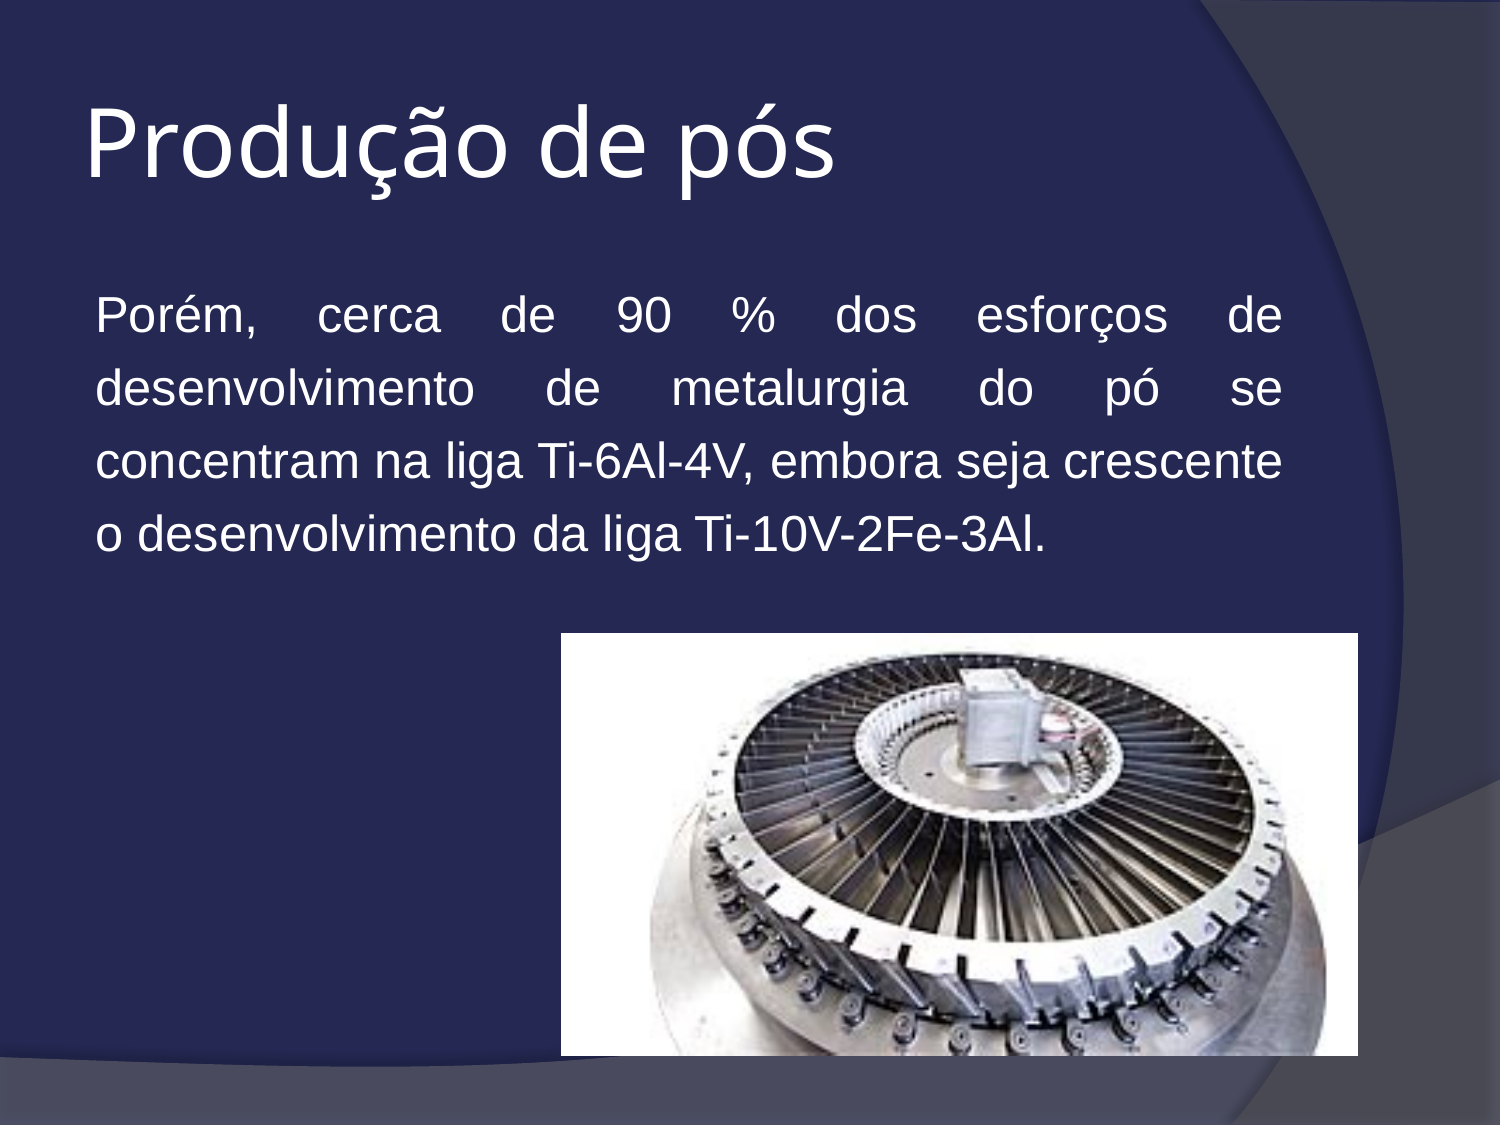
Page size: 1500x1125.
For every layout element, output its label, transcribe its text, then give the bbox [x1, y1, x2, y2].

picture [560, 633, 1359, 1056]
title Produção de pós [75, 45, 1300, 233]
list Porém, cerca de 90 % dos esforços de desenvolvimento de metalurgia do pó se concentram na liga Ti-6Al-4V, embora seja crescente o desenvolvimento da liga Ti-10V-2Fe-3Al. [75, 262, 1300, 634]
